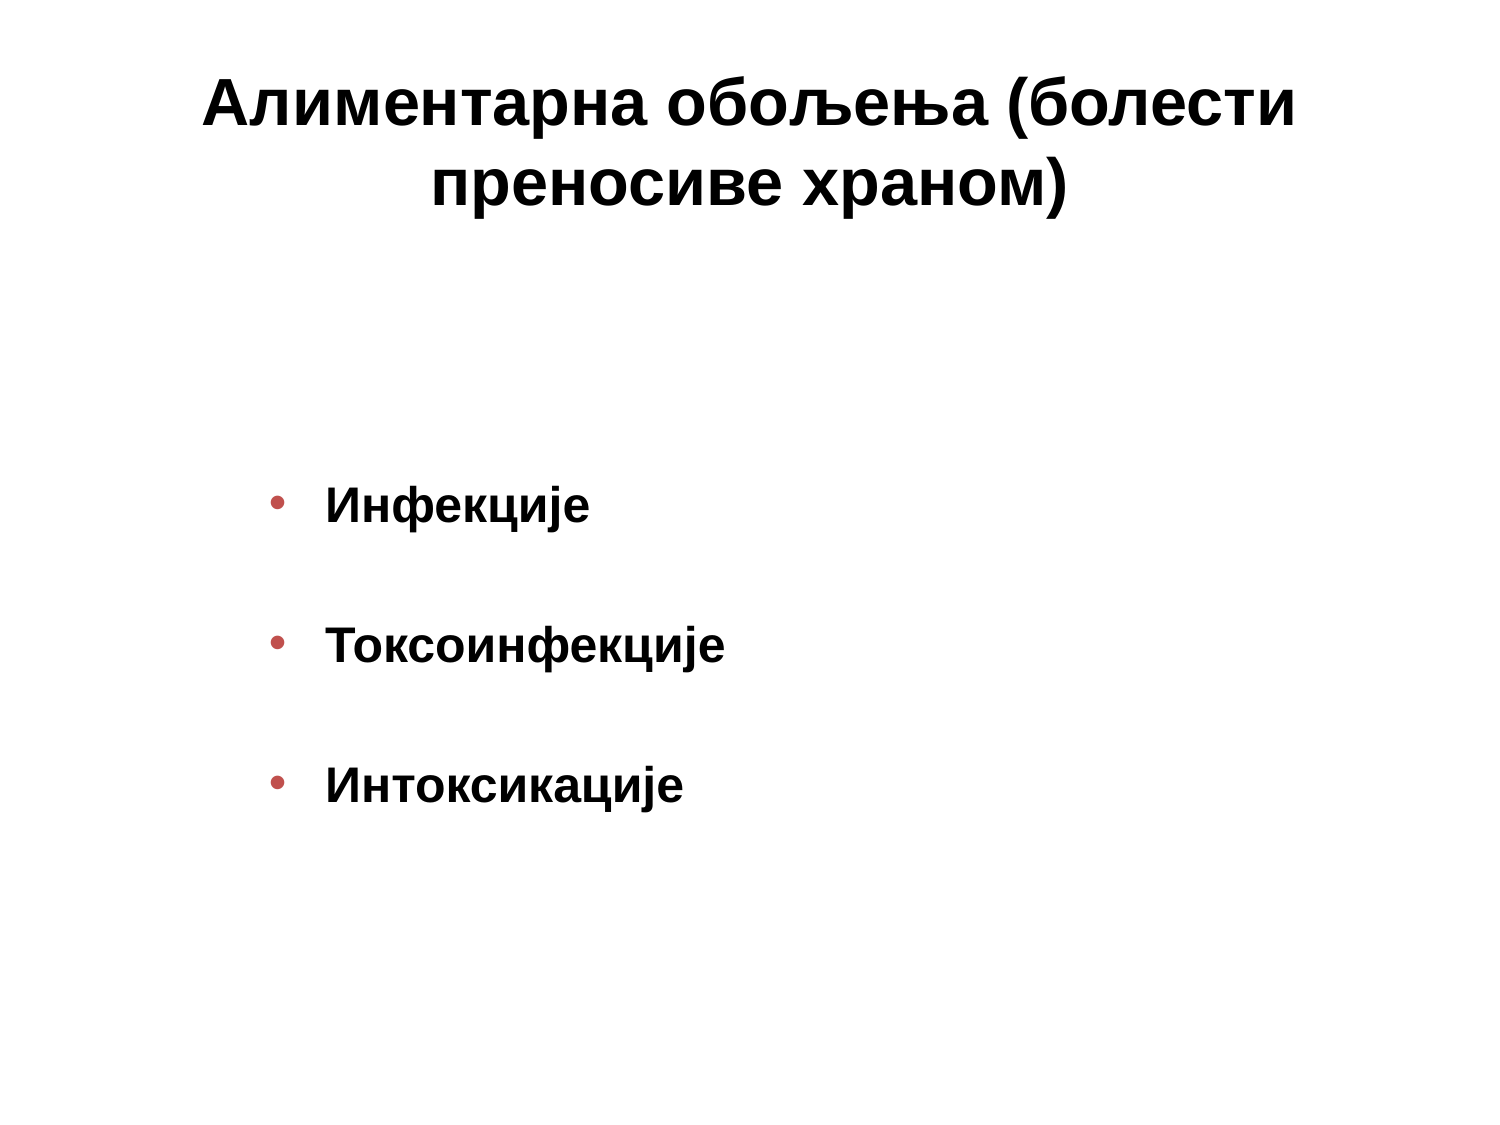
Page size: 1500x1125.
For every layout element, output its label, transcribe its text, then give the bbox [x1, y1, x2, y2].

list Инфекције Токсоинфекције Интоксикације [253, 464, 1429, 1125]
title Алиментарна обољења (болести преносиве храном) [74, 44, 1426, 233]
